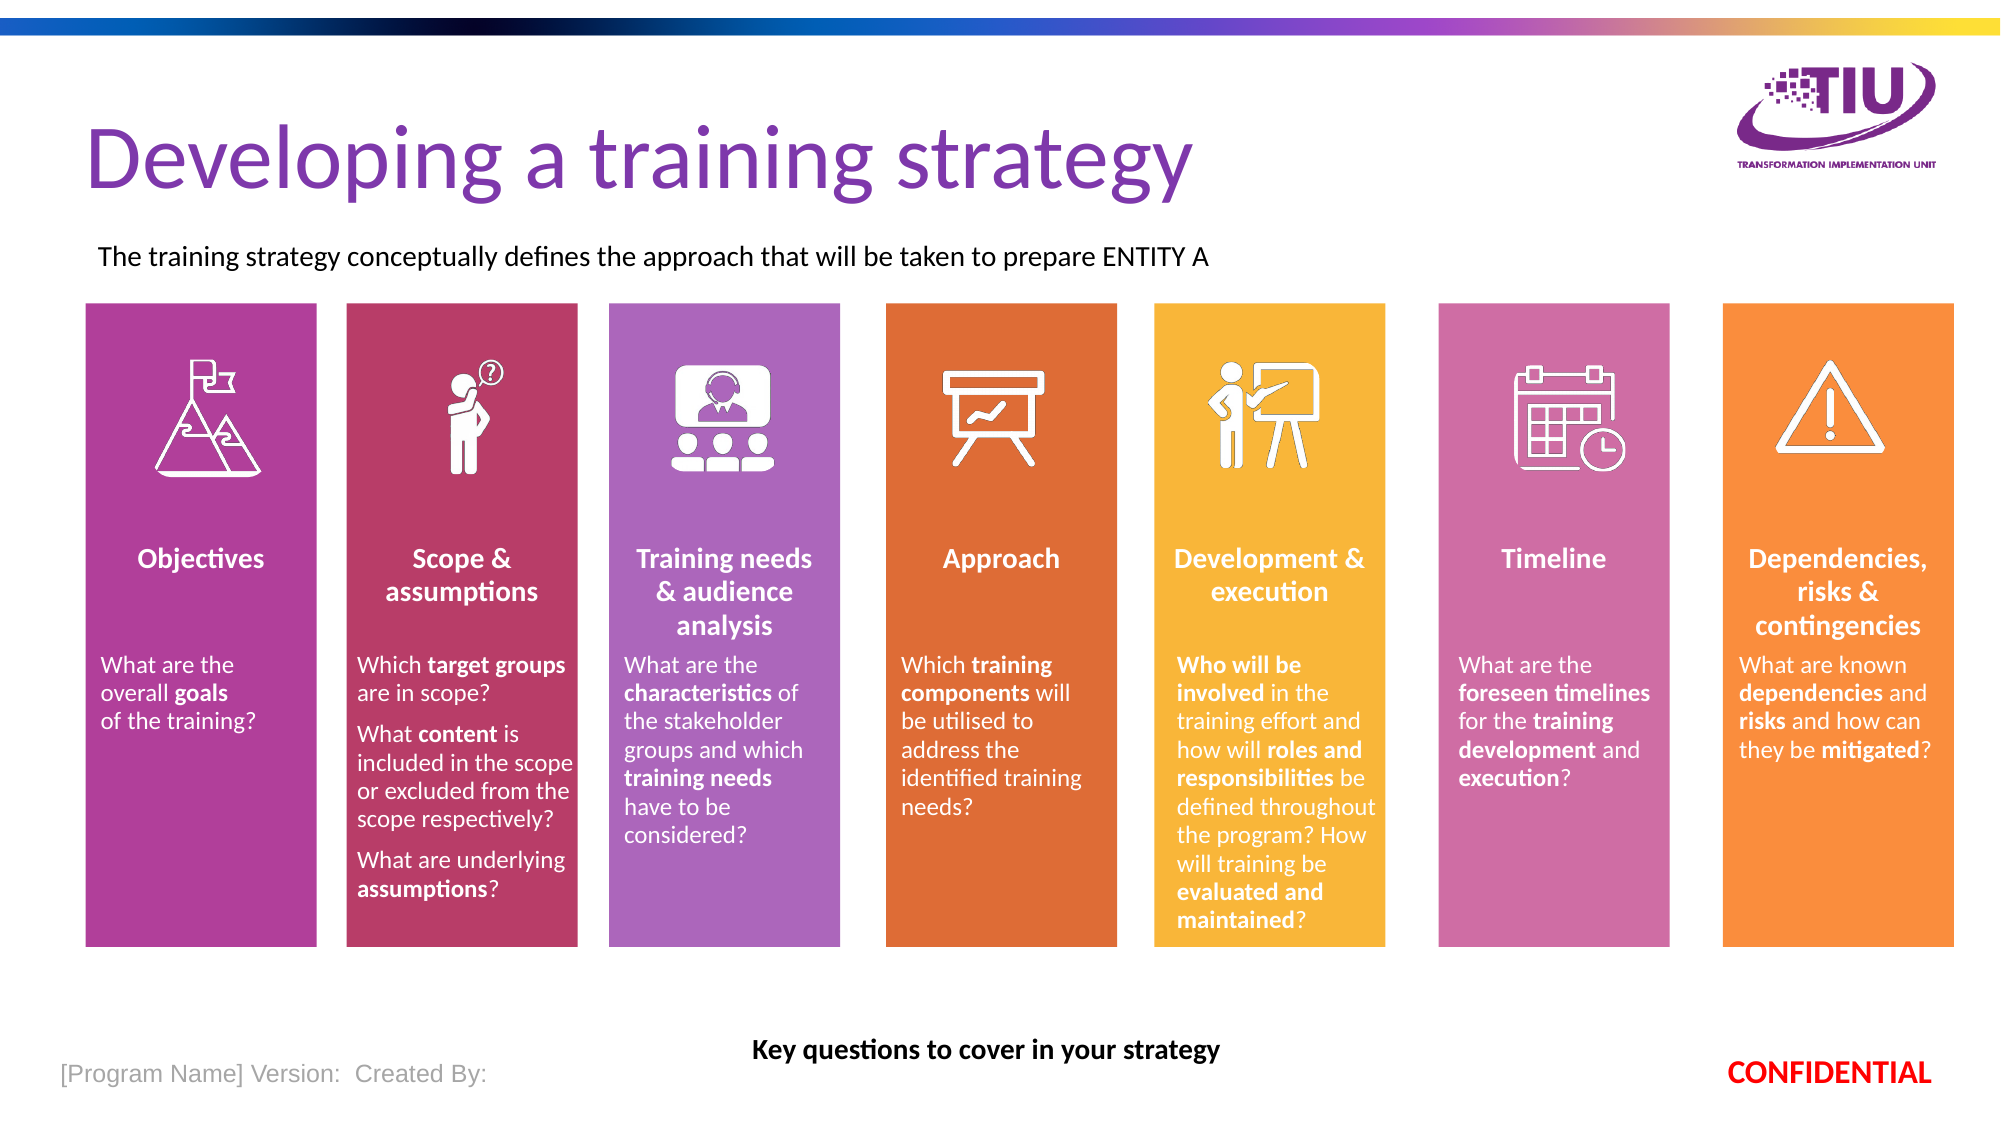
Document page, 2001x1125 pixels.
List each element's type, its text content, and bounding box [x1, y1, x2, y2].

text_box Developing a training strategy [71, 89, 1690, 215]
text_box CONFIDENTIAL [1563, 1042, 1948, 1098]
text_box [Program Name] Version: Created By: [0, 1042, 549, 1103]
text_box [85, 303, 1956, 948]
picture [0, 0, 2001, 1125]
text_box The training strategy conceptually defines the approach that will be taken to prepare ENTITY A [83, 229, 1960, 280]
text_box Key questions to cover in your strategy [634, 1022, 1340, 1073]
